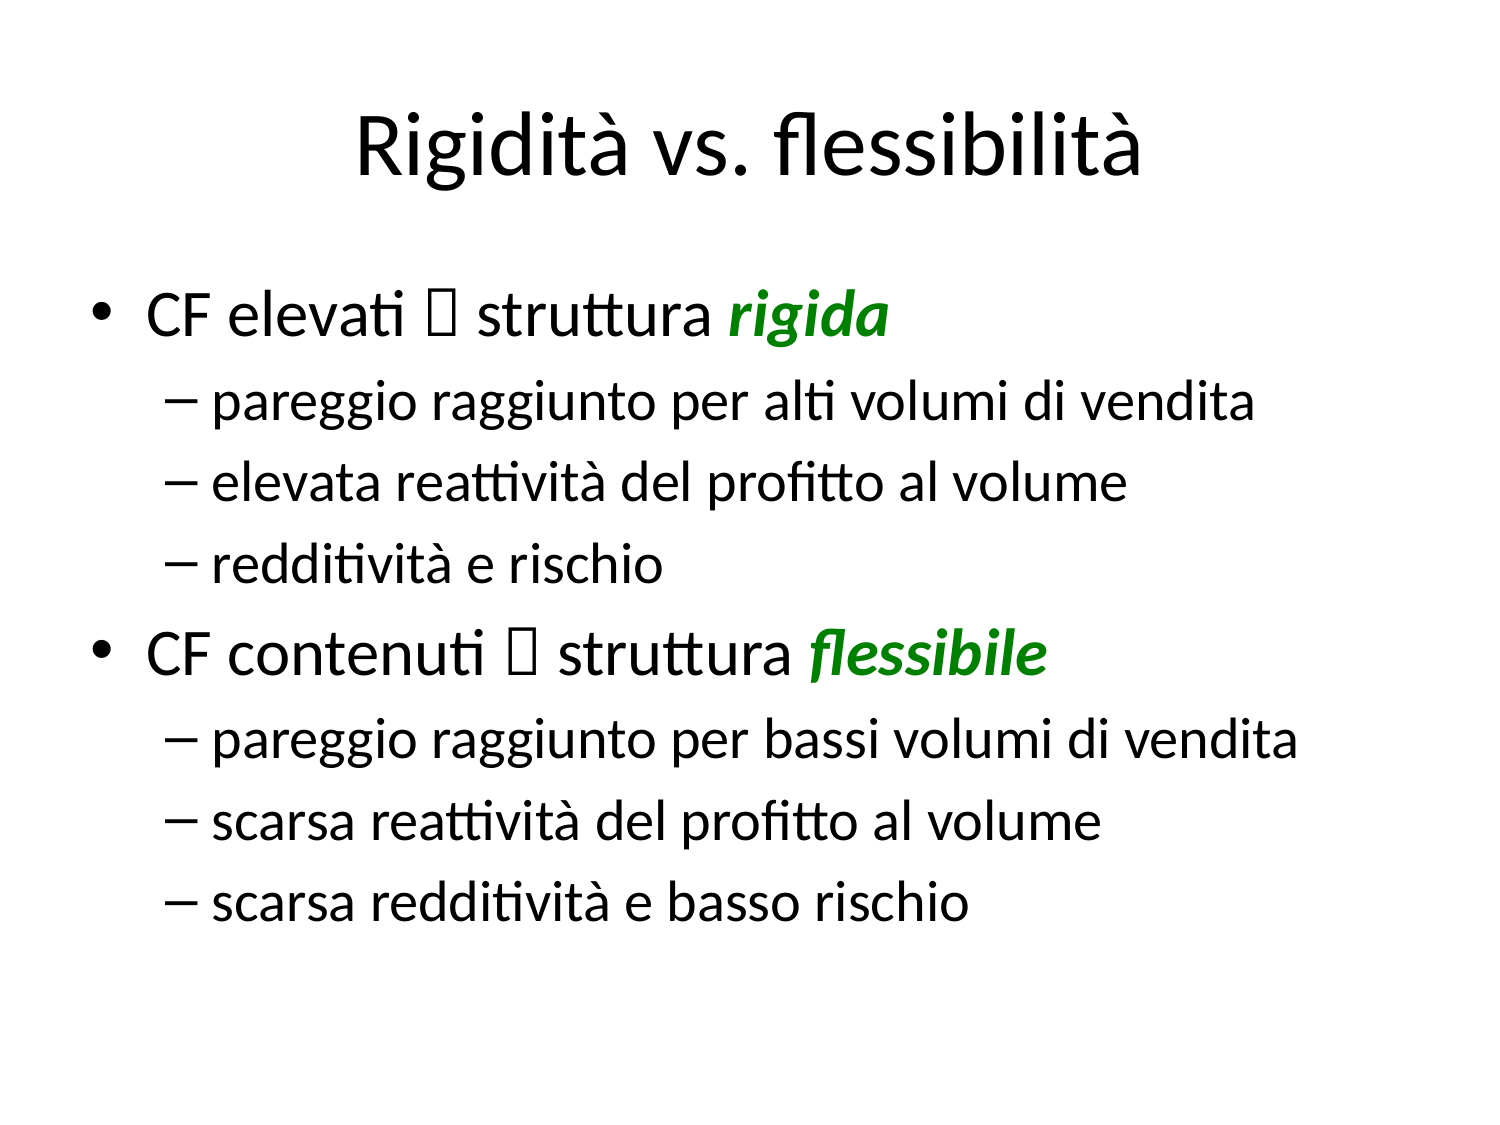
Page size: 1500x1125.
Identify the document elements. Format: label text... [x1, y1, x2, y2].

list CF elevati  struttura rigida pareggio raggiunto per alti volumi di vendita elevata reattività del profitto al volume redditività e rischio CF contenuti  struttura flessibile pareggio raggiunto per bassi volumi di vendita scarsa reattività del profitto al volume scarsa redditività e basso rischio [75, 262, 1425, 1005]
title Rigidità vs. flessibilità [75, 45, 1425, 233]
